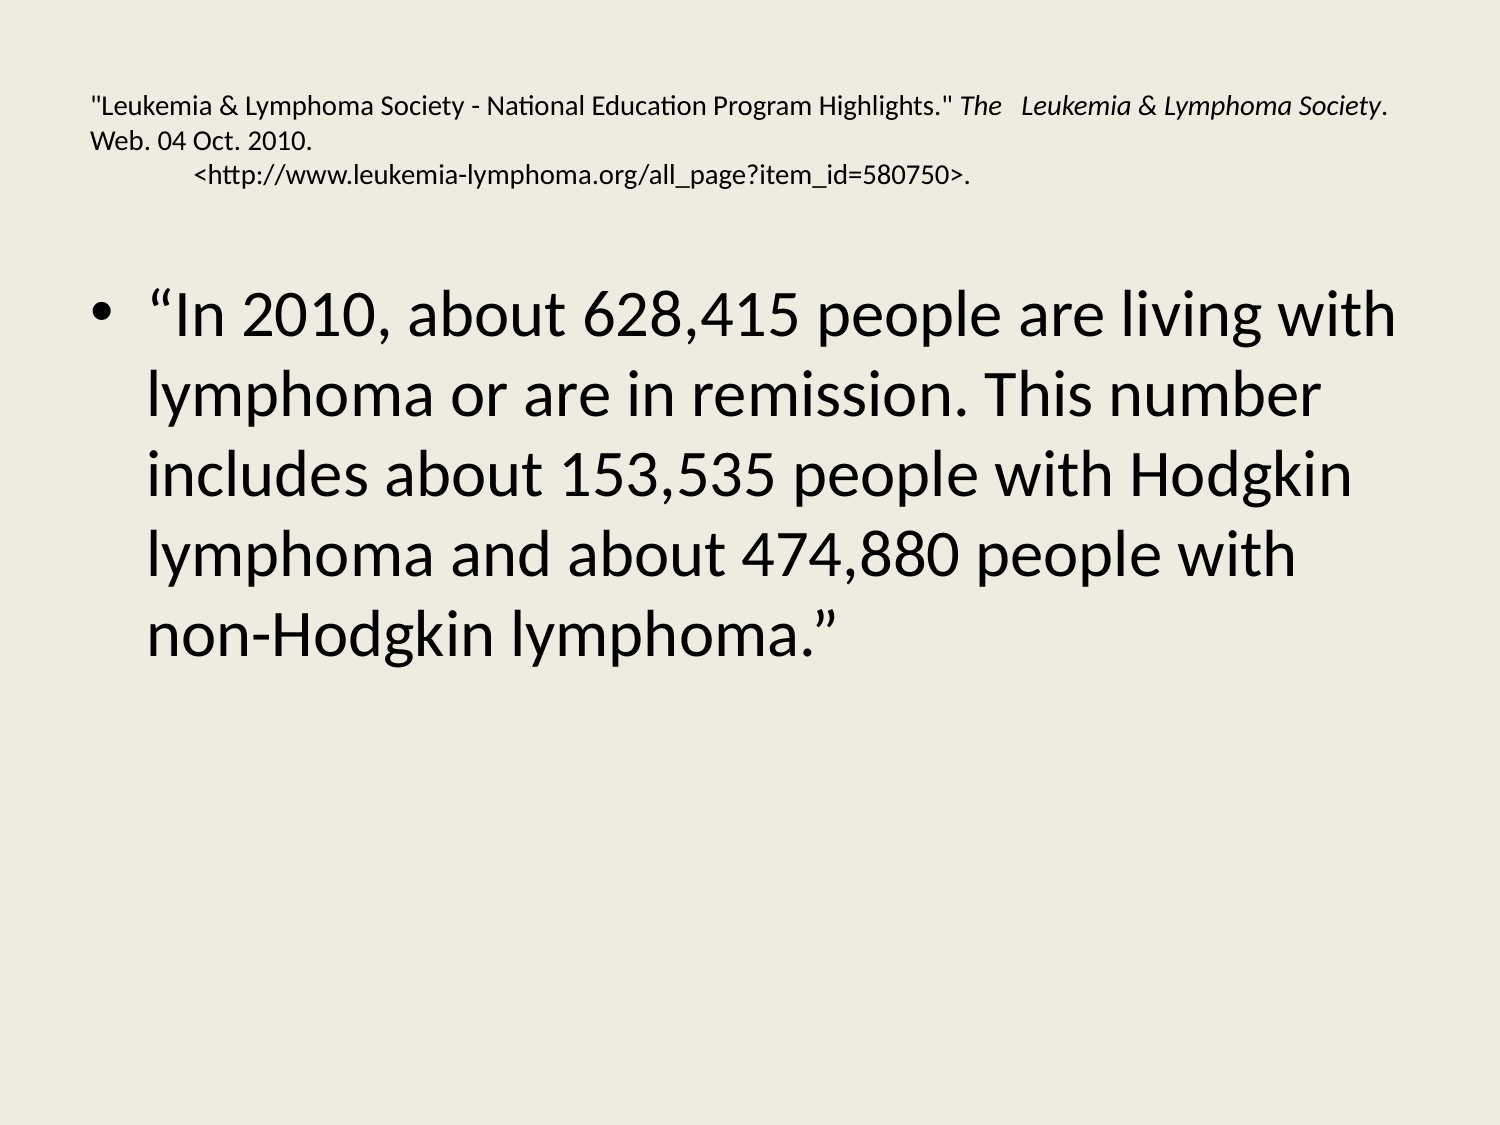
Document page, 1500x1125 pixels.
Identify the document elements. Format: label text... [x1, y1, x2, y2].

title "Leukemia & Lymphoma Society - National Education Program Highlights." The Leukemia & Lymphoma Society. Web. 04 Oct. 2010. <http://www.leukemia-lymphoma.org/all_page?item_id=580750>. [75, 45, 1425, 233]
list “In 2010, about 628,415 people are living with lymphoma or are in remission. This number includes about 153,535 people with Hodgkin lymphoma and about 474,880 people with non-Hodgkin lymphoma.” [75, 262, 1425, 1005]
